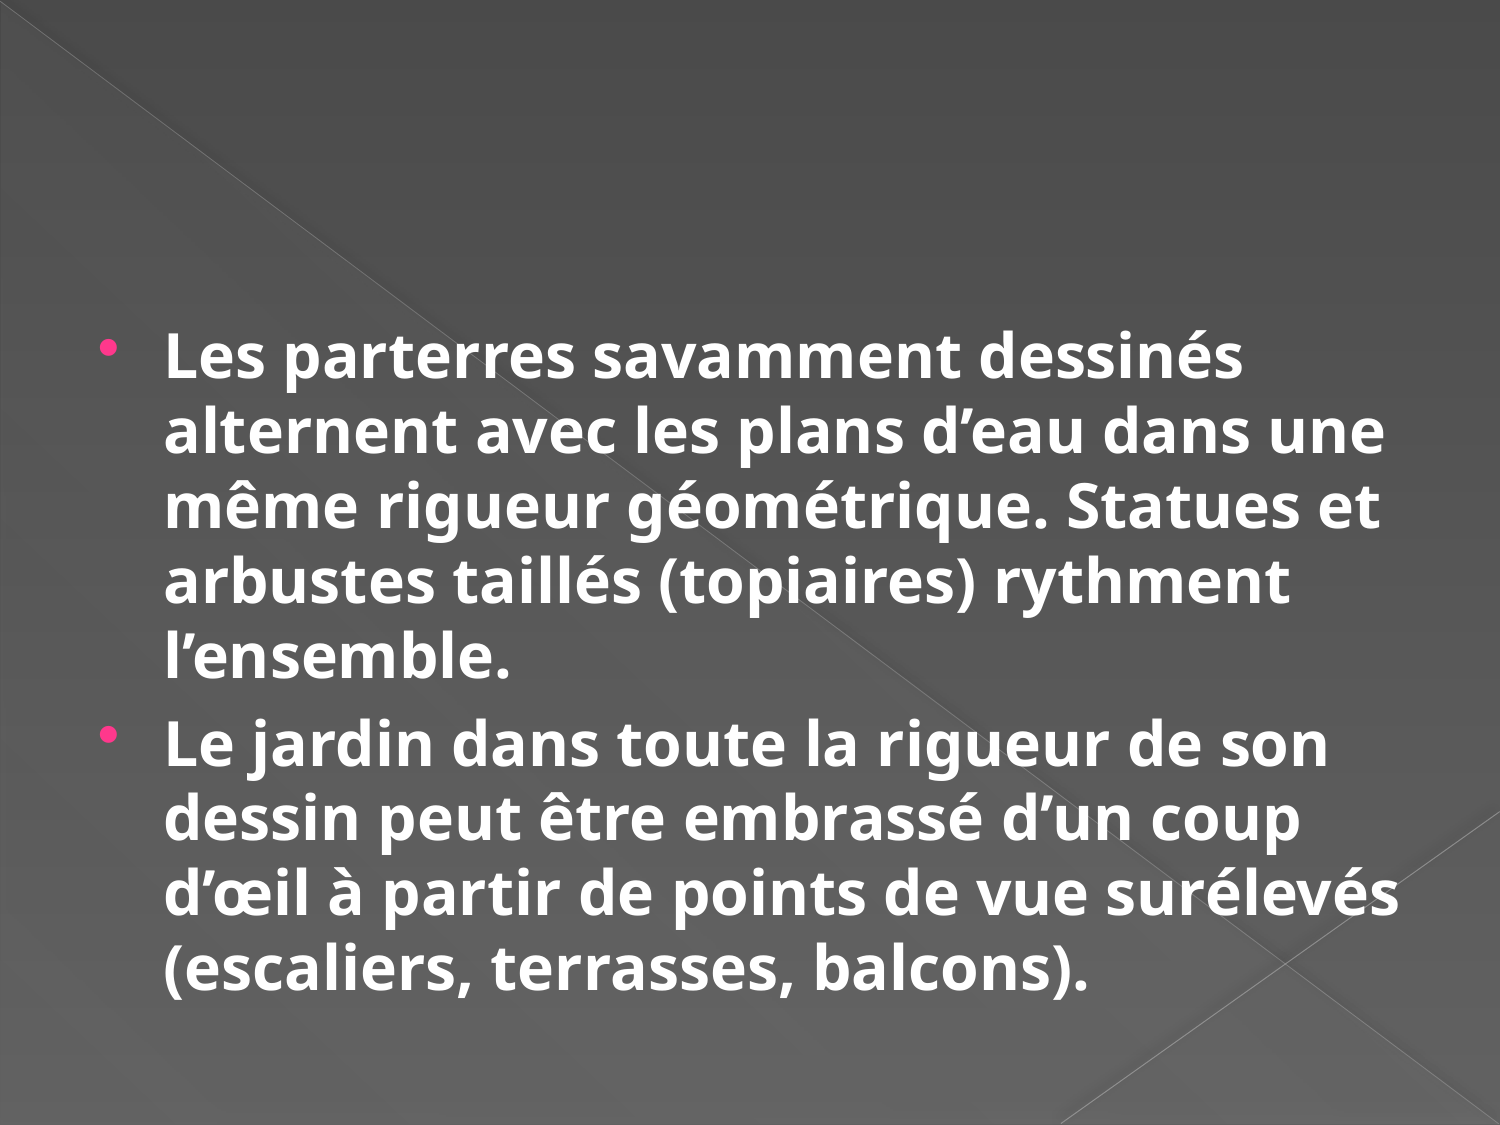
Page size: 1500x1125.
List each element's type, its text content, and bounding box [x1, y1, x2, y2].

list Les parterres savamment dessinés alternent avec les plans d’eau dans une même rigueur géométrique. Statues et arbustes taillés (topiaires) rythment l’ensemble. Le jardin dans toute la rigueur de son dessin peut être embrassé d’un coup d’œil à partir de points de vue surélevés (escaliers, terrasses, balcons). [75, 308, 1425, 1059]
